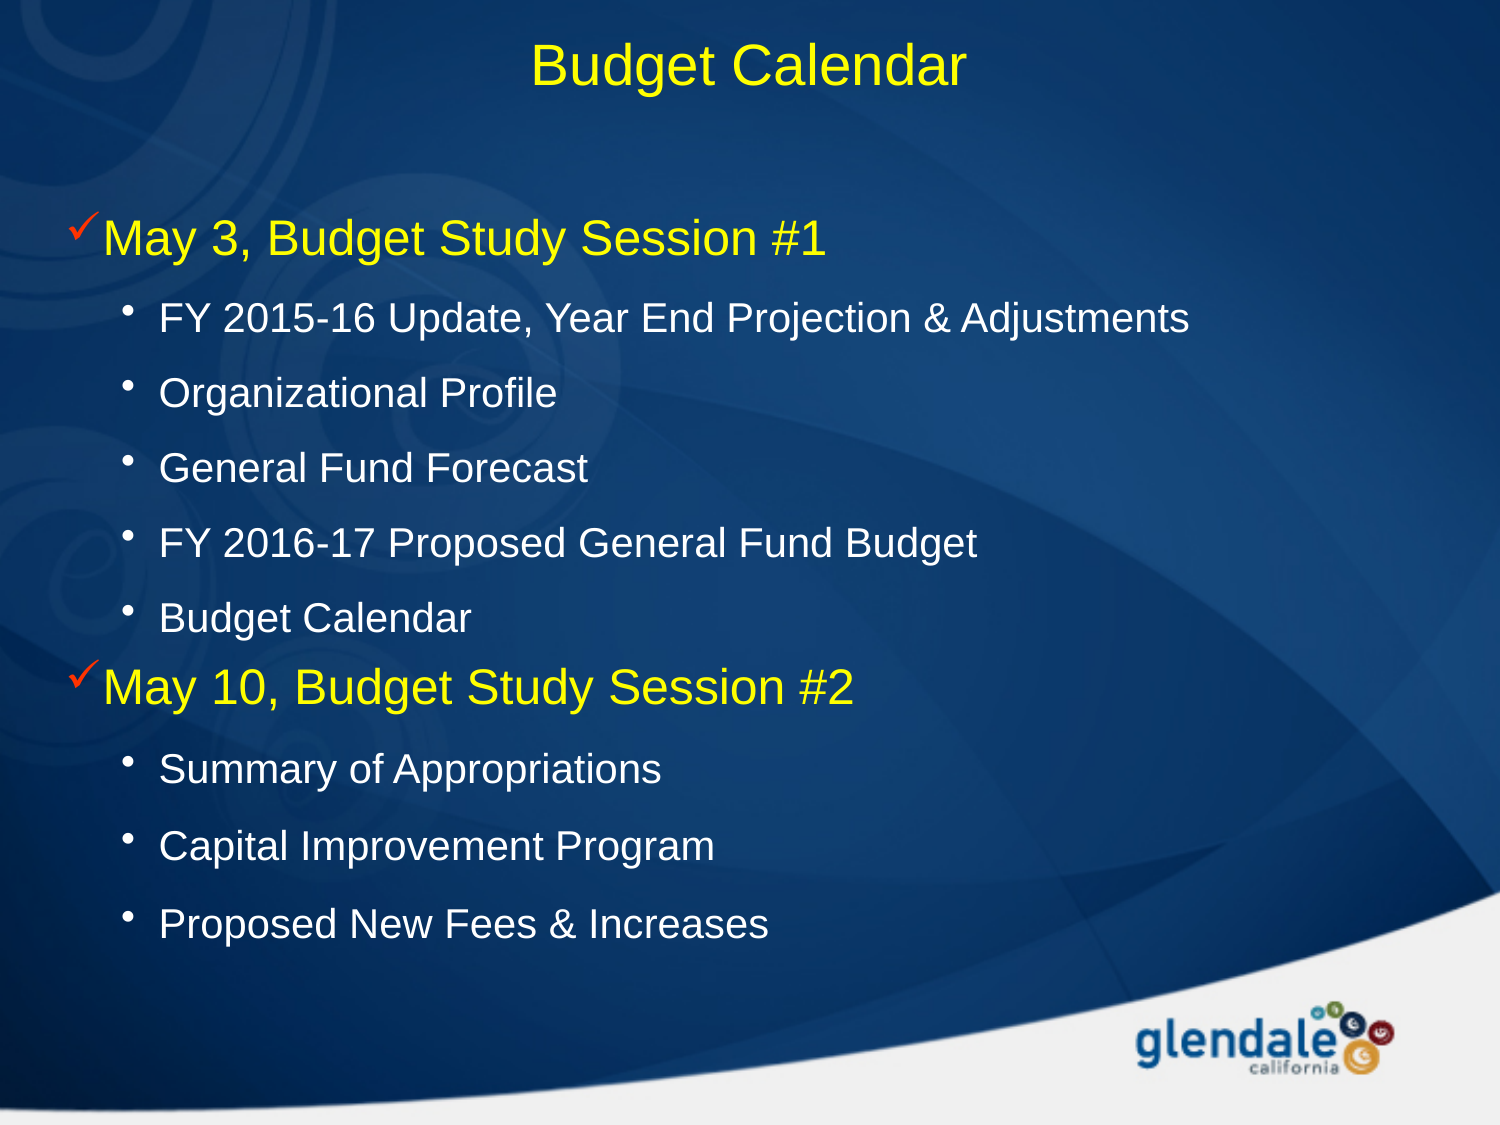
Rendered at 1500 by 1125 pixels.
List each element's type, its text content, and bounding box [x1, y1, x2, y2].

title Budget Calendar [50, 12, 1450, 113]
list May 3, Budget Study Session #1 FY 2015-16 Update, Year End Projection & Adjustments Organizational Profile General Fund Forecast FY 2016-17 Proposed General Fund Budget Budget Calendar May 10, Budget Study Session #2 Summary of Appropriations Capital Improvement Program Proposed New Fees & Increases [50, 125, 1463, 1075]
picture [0, 0, 1500, 1125]
